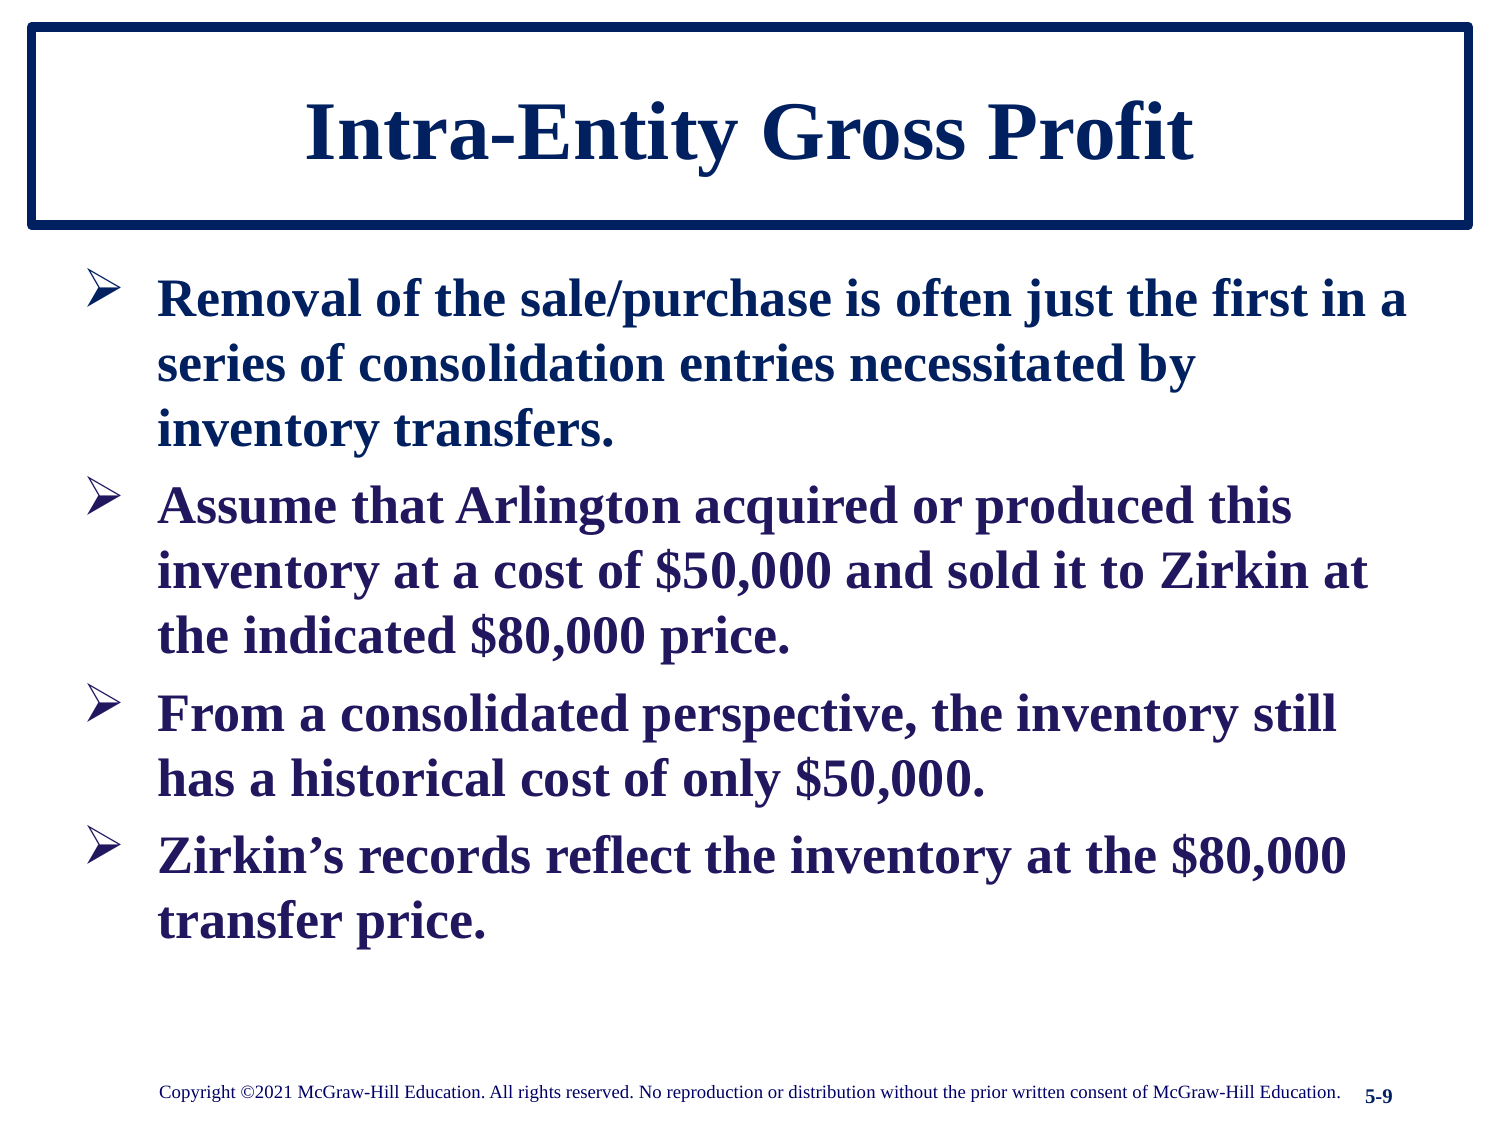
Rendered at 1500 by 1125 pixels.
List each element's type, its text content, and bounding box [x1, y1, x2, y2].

slide_number 5-9 [1350, 1074, 1438, 1125]
list Removal of the sale/purchase is often just the first in a series of consolidation entries necessitated by inventory transfers. Assume that Arlington acquired or produced this inventory at a cost of $50,000 and sold it to Zirkin at the indicated $80,000 price. From a consolidated perspective, the inventory still has a historical cost of only $50,000. Zirkin’s records reflect the inventory at the $80,000 transfer price. [67, 254, 1433, 1065]
text_box [512, 849, 675, 900]
text_box Copyright ©2021 McGraw-Hill Education. All rights reserved. No reproduction or distribution without the prior written consent of McGraw-Hill Education. [76, 1072, 1424, 1110]
title Intra-Entity Gross Profit [27, 22, 1473, 230]
